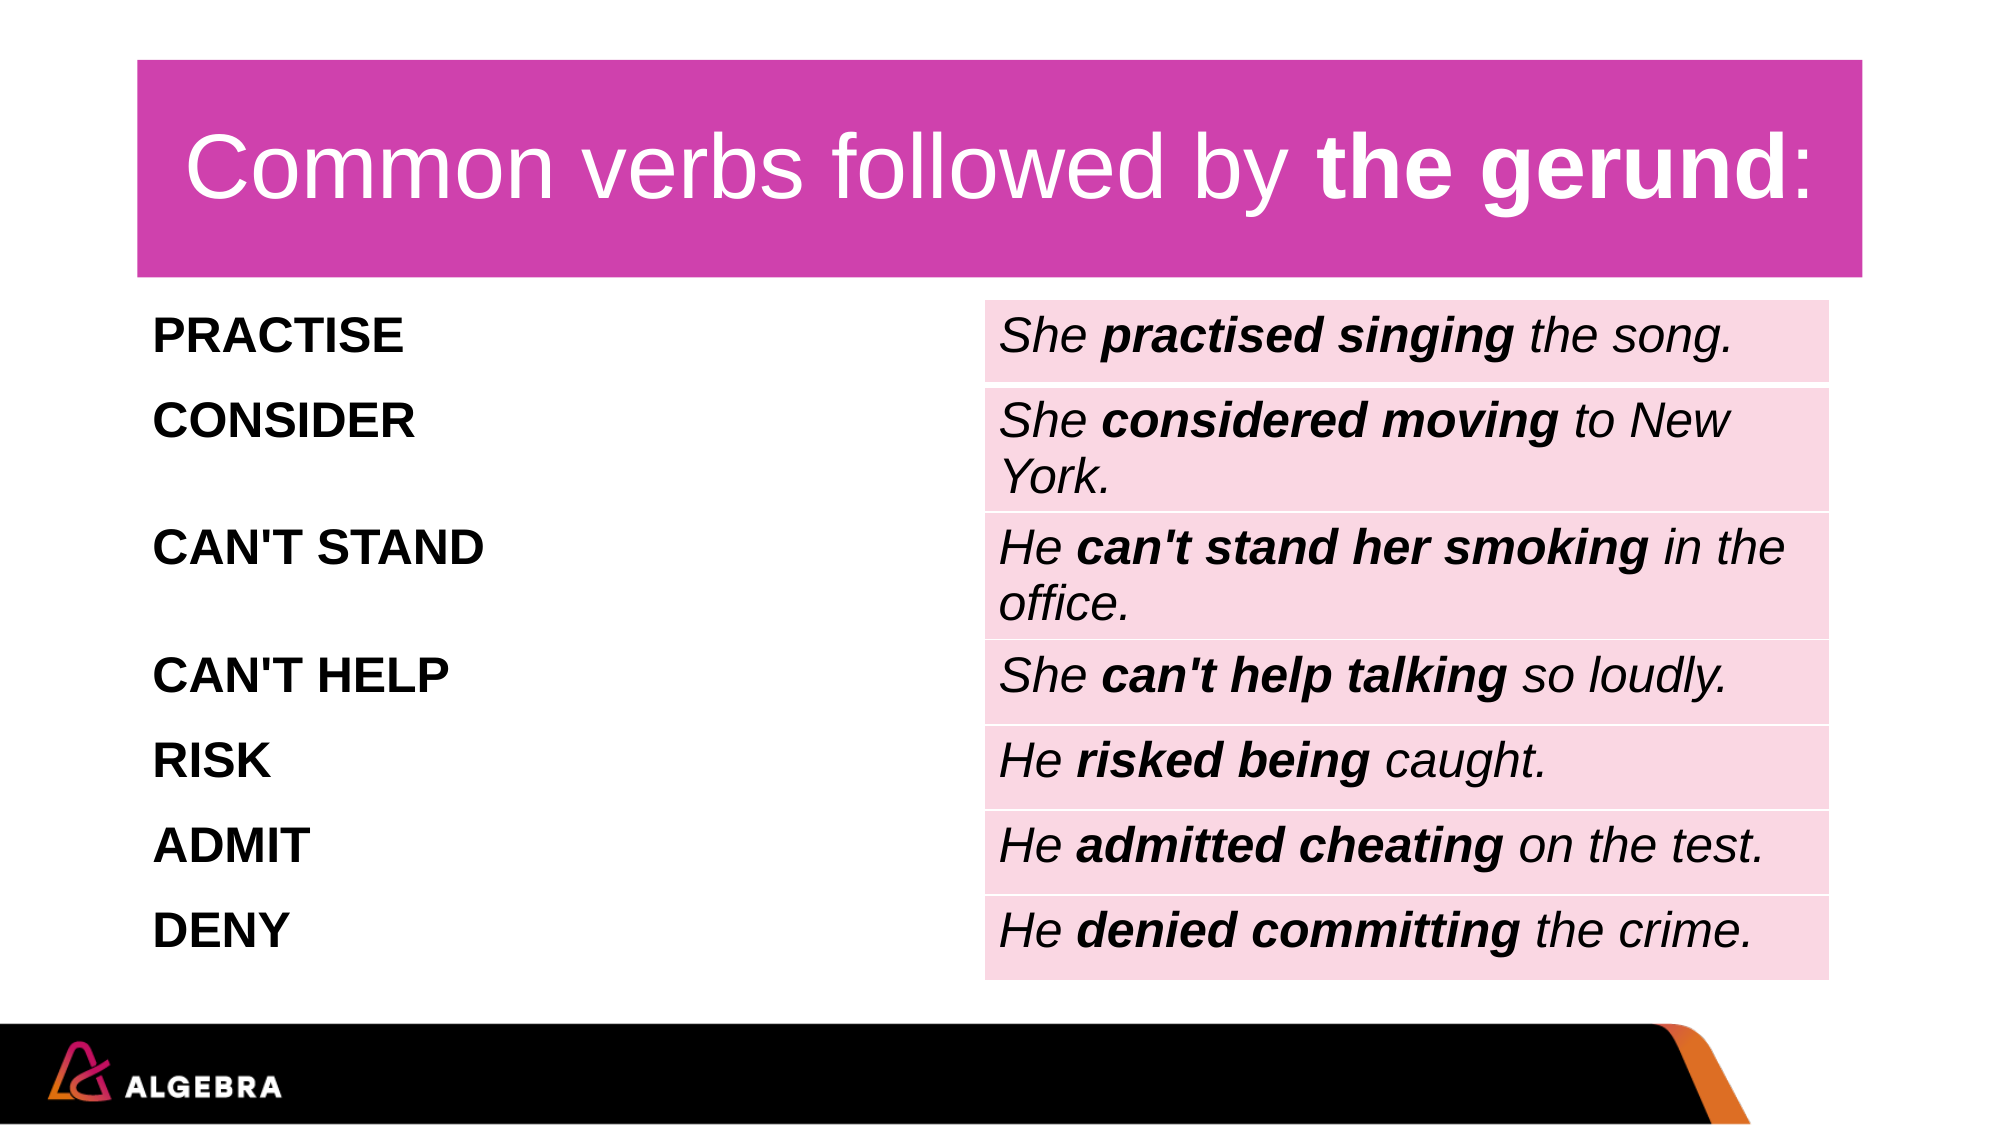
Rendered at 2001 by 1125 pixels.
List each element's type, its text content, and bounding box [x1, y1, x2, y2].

title Common verbs followed by the gerund: [137, 59, 1863, 278]
table_cell She can't help talking so loudly. [985, 640, 1829, 724]
table_cell He denied committing the crime. [985, 896, 1829, 980]
table_cell She considered moving to New York. [985, 388, 1829, 511]
table_header PRACTISE [138, 300, 983, 382]
table_cell CAN'T STAND [138, 513, 983, 639]
table_cell ADMIT [138, 811, 983, 894]
table_cell He risked being caught. [985, 726, 1829, 809]
table_cell CONSIDER [138, 388, 983, 511]
table_cell He can't stand her smoking in the office. [985, 513, 1829, 639]
table_cell He admitted cheating on the test. [985, 811, 1829, 894]
picture [0, 1023, 1958, 1125]
table_cell DENY [138, 896, 983, 980]
table_cell RISK [138, 726, 983, 809]
table_cell CAN'T HELP [138, 640, 983, 724]
table_header She practised singing the song. [985, 300, 1829, 382]
